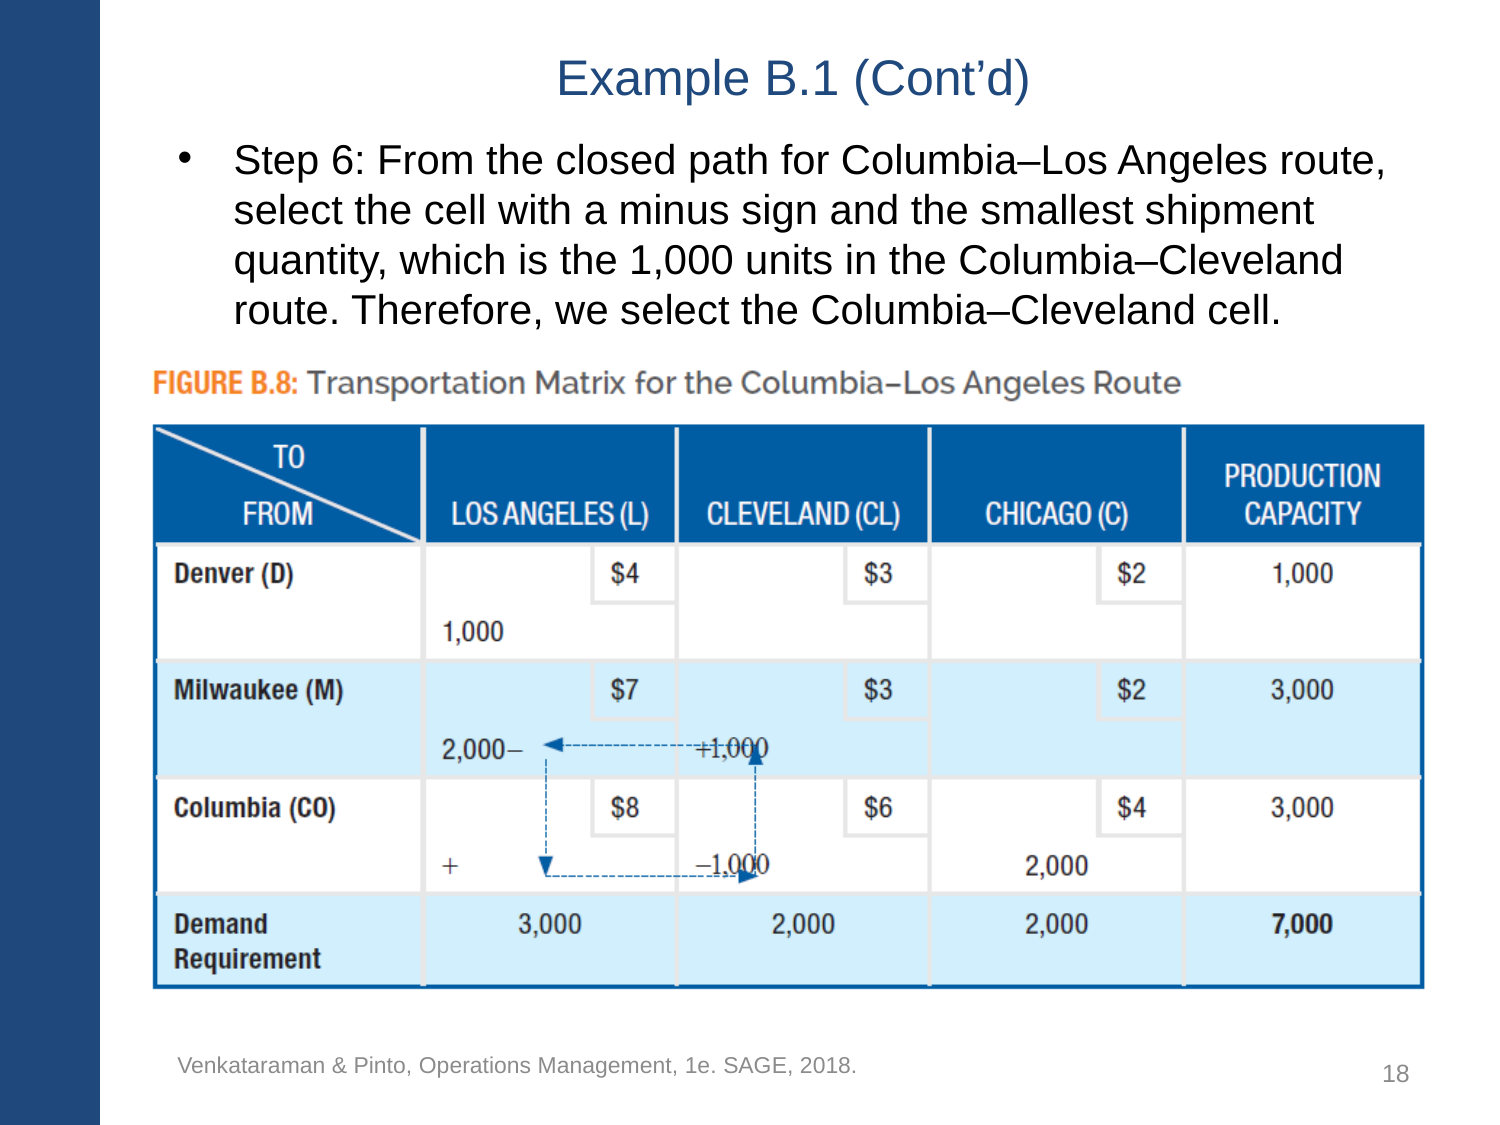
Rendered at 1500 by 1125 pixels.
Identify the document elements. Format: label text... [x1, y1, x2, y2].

title Example B.1 (Cont’d) [162, 12, 1425, 125]
footer Venkataraman & Pinto, Operations Management, 1e. SAGE, 2018. [162, 1042, 1313, 1103]
picture [142, 349, 1442, 1011]
list Step 6: From the closed path for Columbia–Los Angeles route, select the cell with a minus sign and the smallest shipment quantity, which is the 1,000 units in the Columbia–Cleveland route. Therefore, we select the Columbia–Cleveland cell. [162, 125, 1425, 348]
slide_number 18 [1350, 1042, 1425, 1103]
